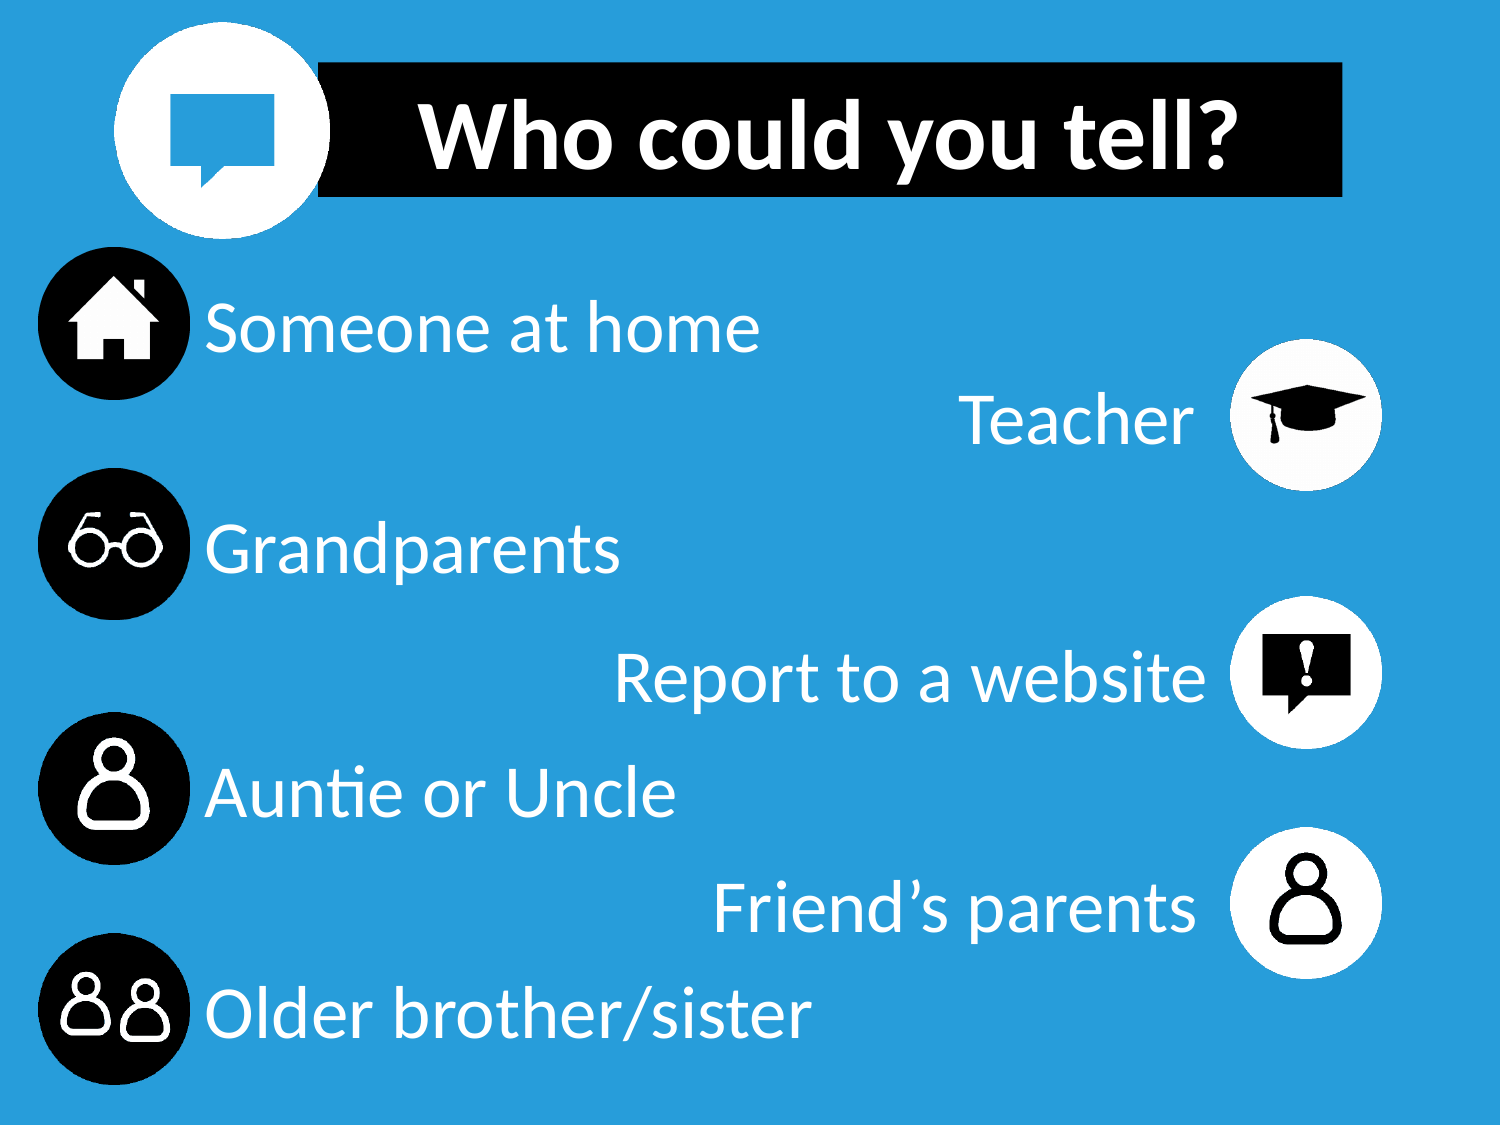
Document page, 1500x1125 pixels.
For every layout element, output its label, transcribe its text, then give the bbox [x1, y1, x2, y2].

picture [38, 247, 190, 400]
picture [114, 22, 330, 239]
picture [1230, 339, 1382, 491]
picture [38, 933, 190, 1085]
text_box Grandparents [190, 490, 791, 596]
text_box Older brother/sister [190, 955, 878, 1061]
picture [1230, 827, 1382, 979]
text_box Auntie or Uncle [190, 735, 791, 841]
picture [1230, 596, 1382, 749]
text_box Who could you tell? [330, 62, 1343, 197]
picture [38, 468, 190, 620]
text_box Teacher [943, 362, 1230, 467]
text_box Someone at home [190, 270, 791, 376]
text_box Friend’s parents [697, 849, 1230, 955]
text_box Report to a website [598, 619, 1230, 725]
picture [38, 712, 190, 865]
